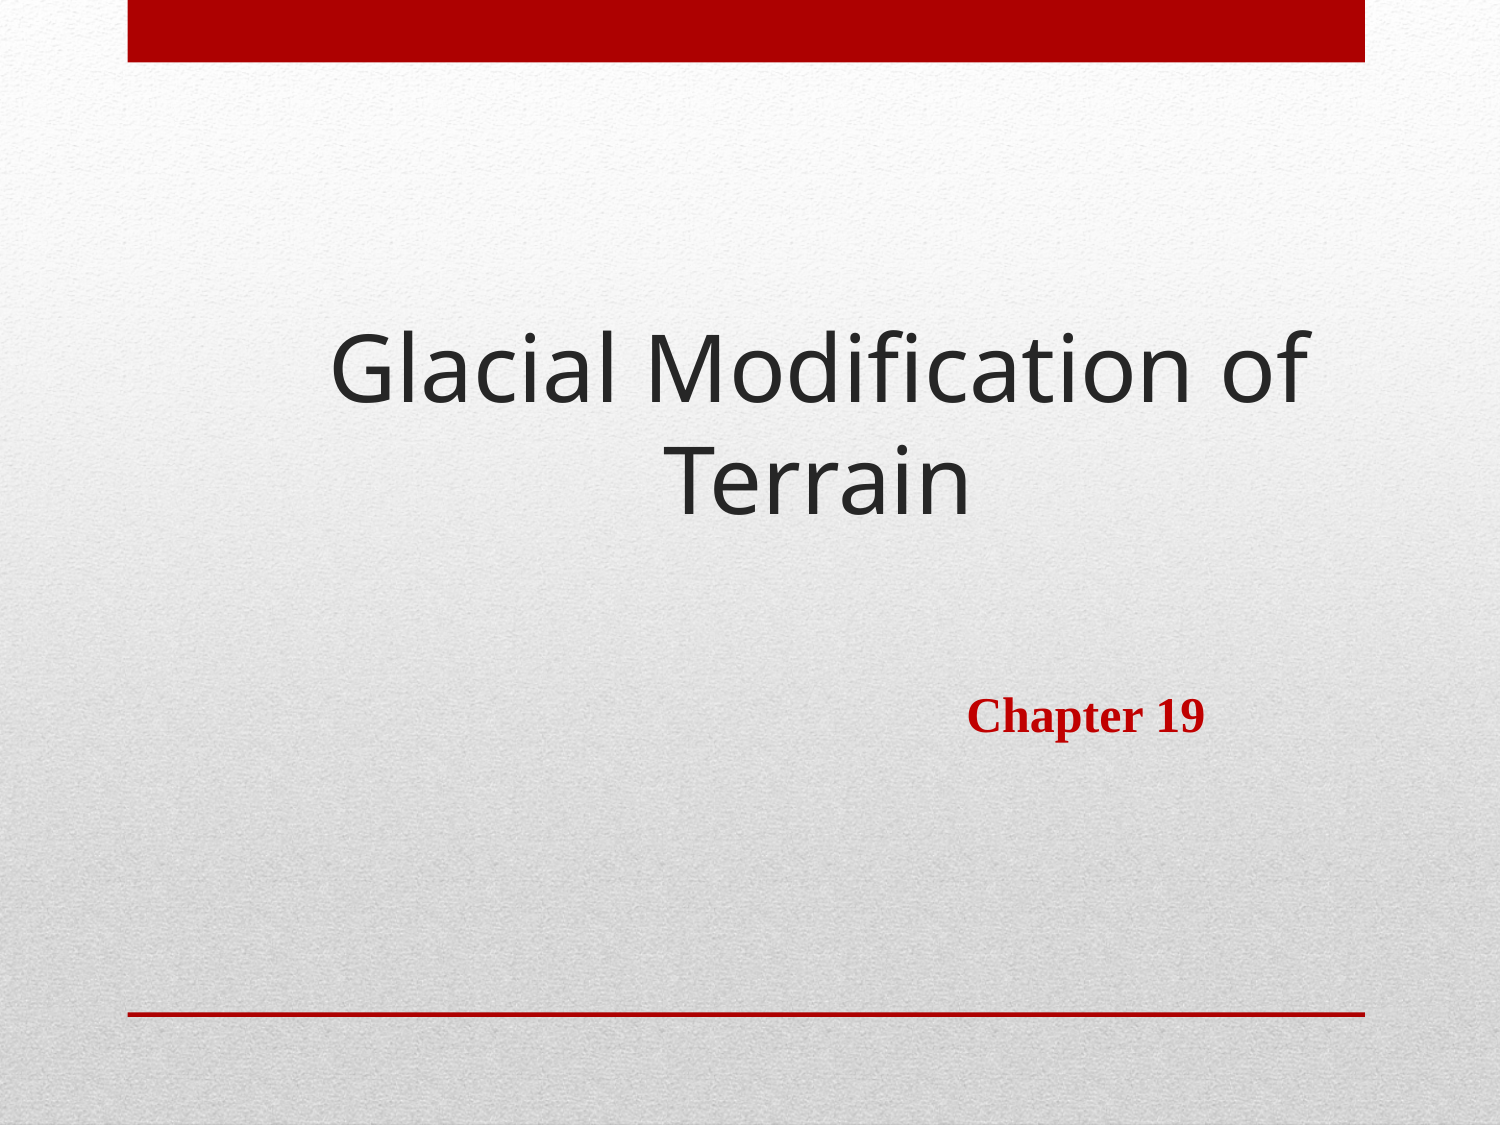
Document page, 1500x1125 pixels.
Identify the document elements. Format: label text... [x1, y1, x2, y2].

title Glacial Modification of Terrain [212, 299, 1425, 542]
text_box Chapter 19 [951, 674, 1221, 750]
